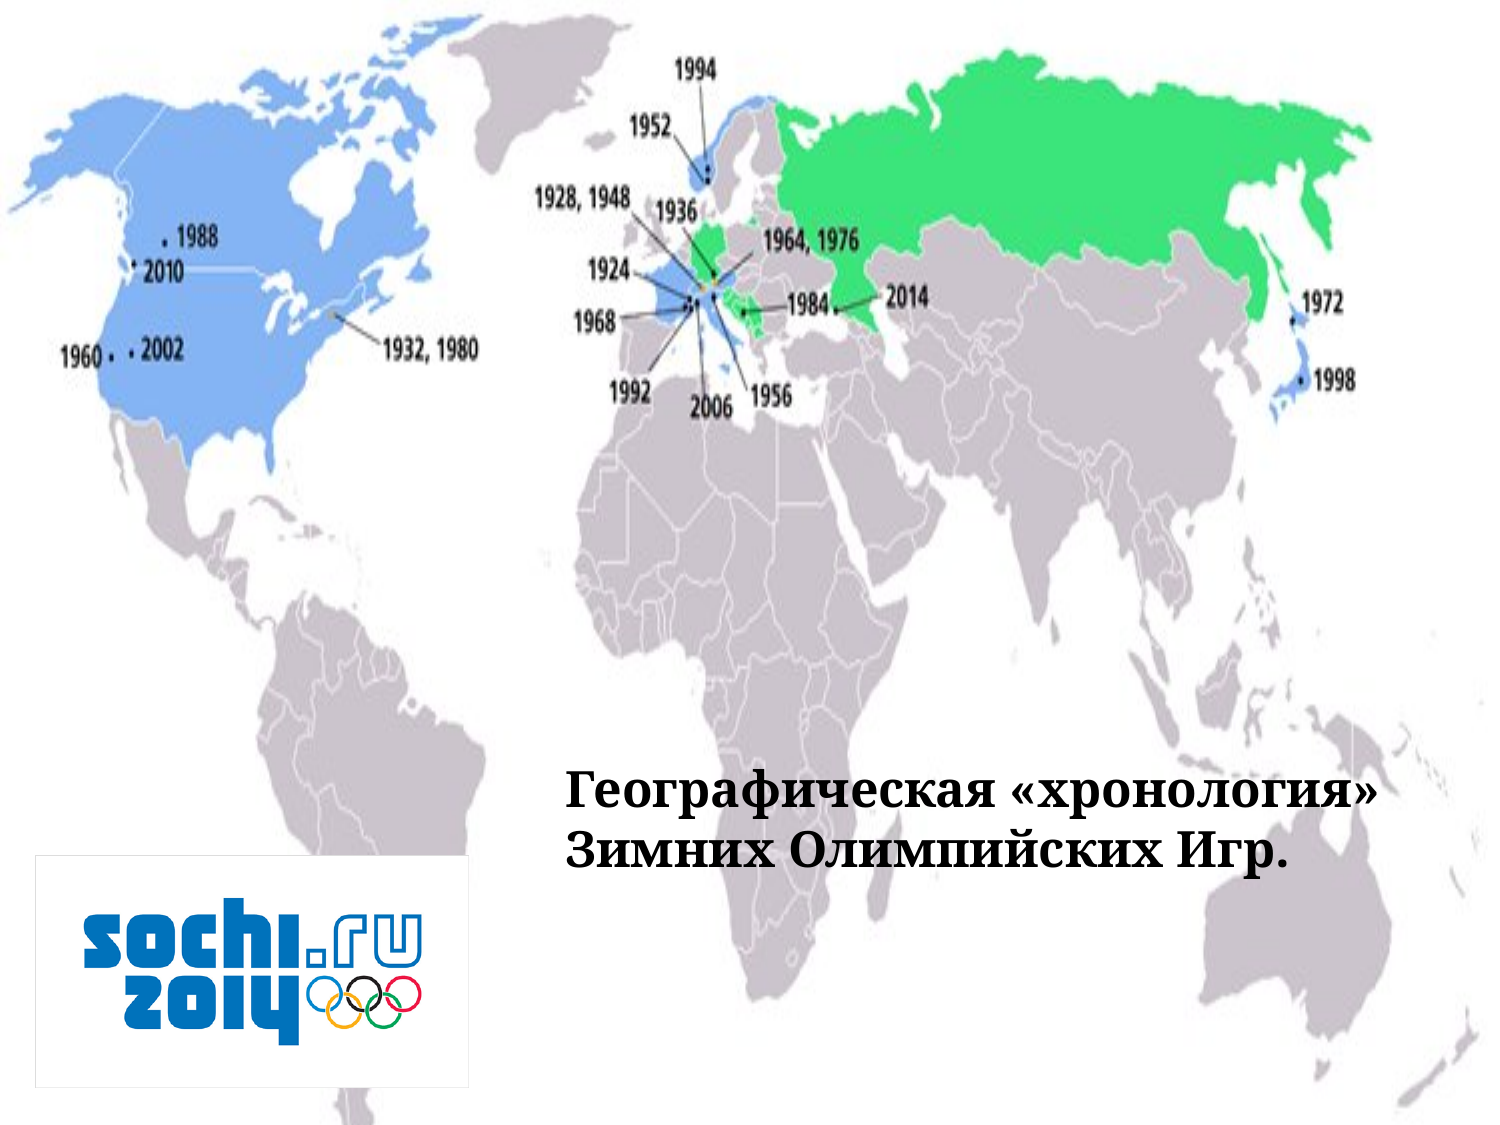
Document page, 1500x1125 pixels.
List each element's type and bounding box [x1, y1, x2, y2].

list [34, 855, 469, 1088]
picture [0, 0, 1500, 1125]
